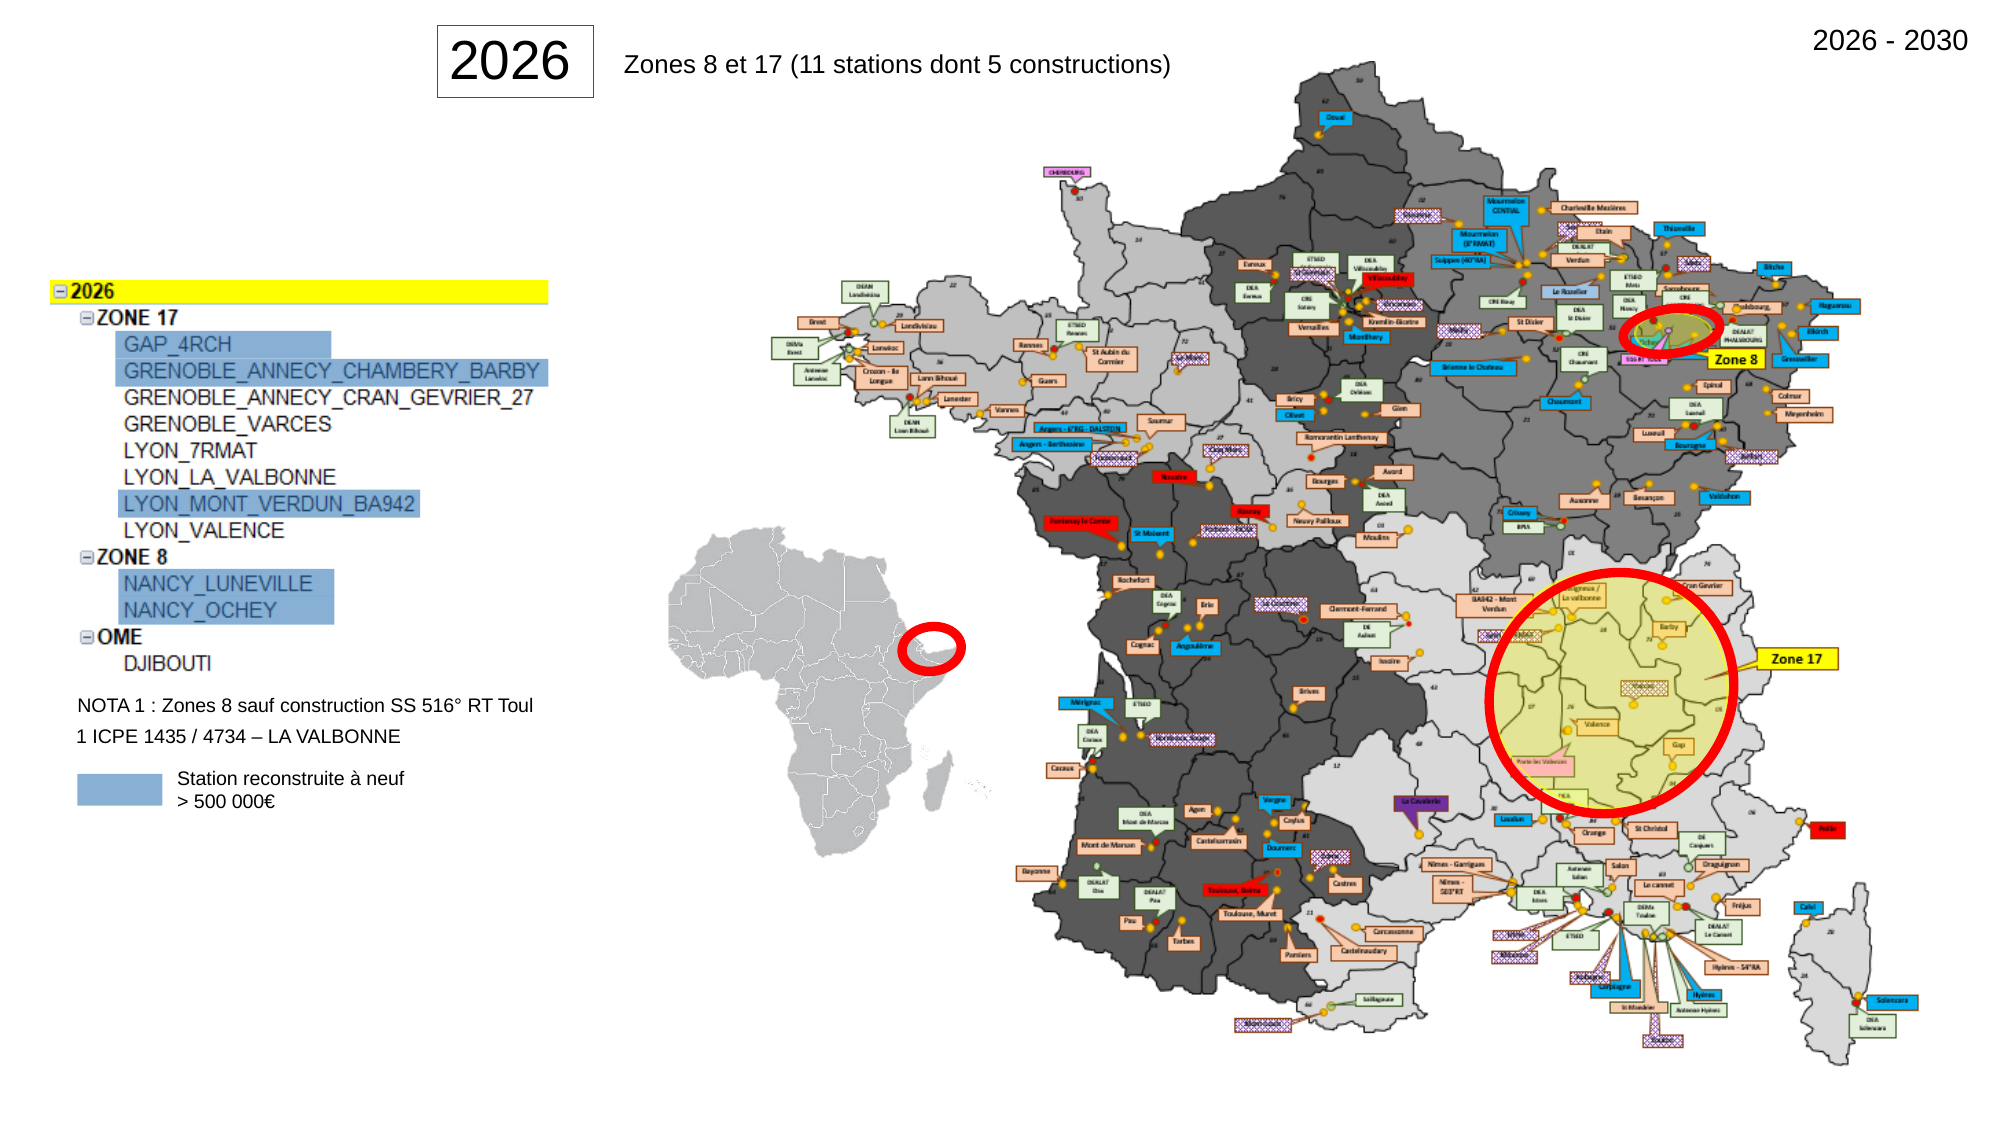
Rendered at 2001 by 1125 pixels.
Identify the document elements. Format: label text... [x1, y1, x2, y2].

text_box Station reconstruite à neuf > 500 000€ [162, 758, 423, 821]
text_box NOTA 1 : Zones 8 sauf construction SS 516° RT Toul [77, 693, 561, 717]
text_box 1 ICPE 1435 / 4734 – LA VALBONNE [61, 716, 437, 755]
text_box 2026 - 2030 [1797, 13, 1984, 64]
picture [632, 495, 1011, 898]
text_box 2026 [437, 25, 594, 98]
text_box [76, 773, 162, 807]
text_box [763, 61, 1923, 1074]
text_box Zones 8 et 17 (11 stations dont 5 constructions) [623, 48, 1175, 80]
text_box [49, 280, 549, 672]
